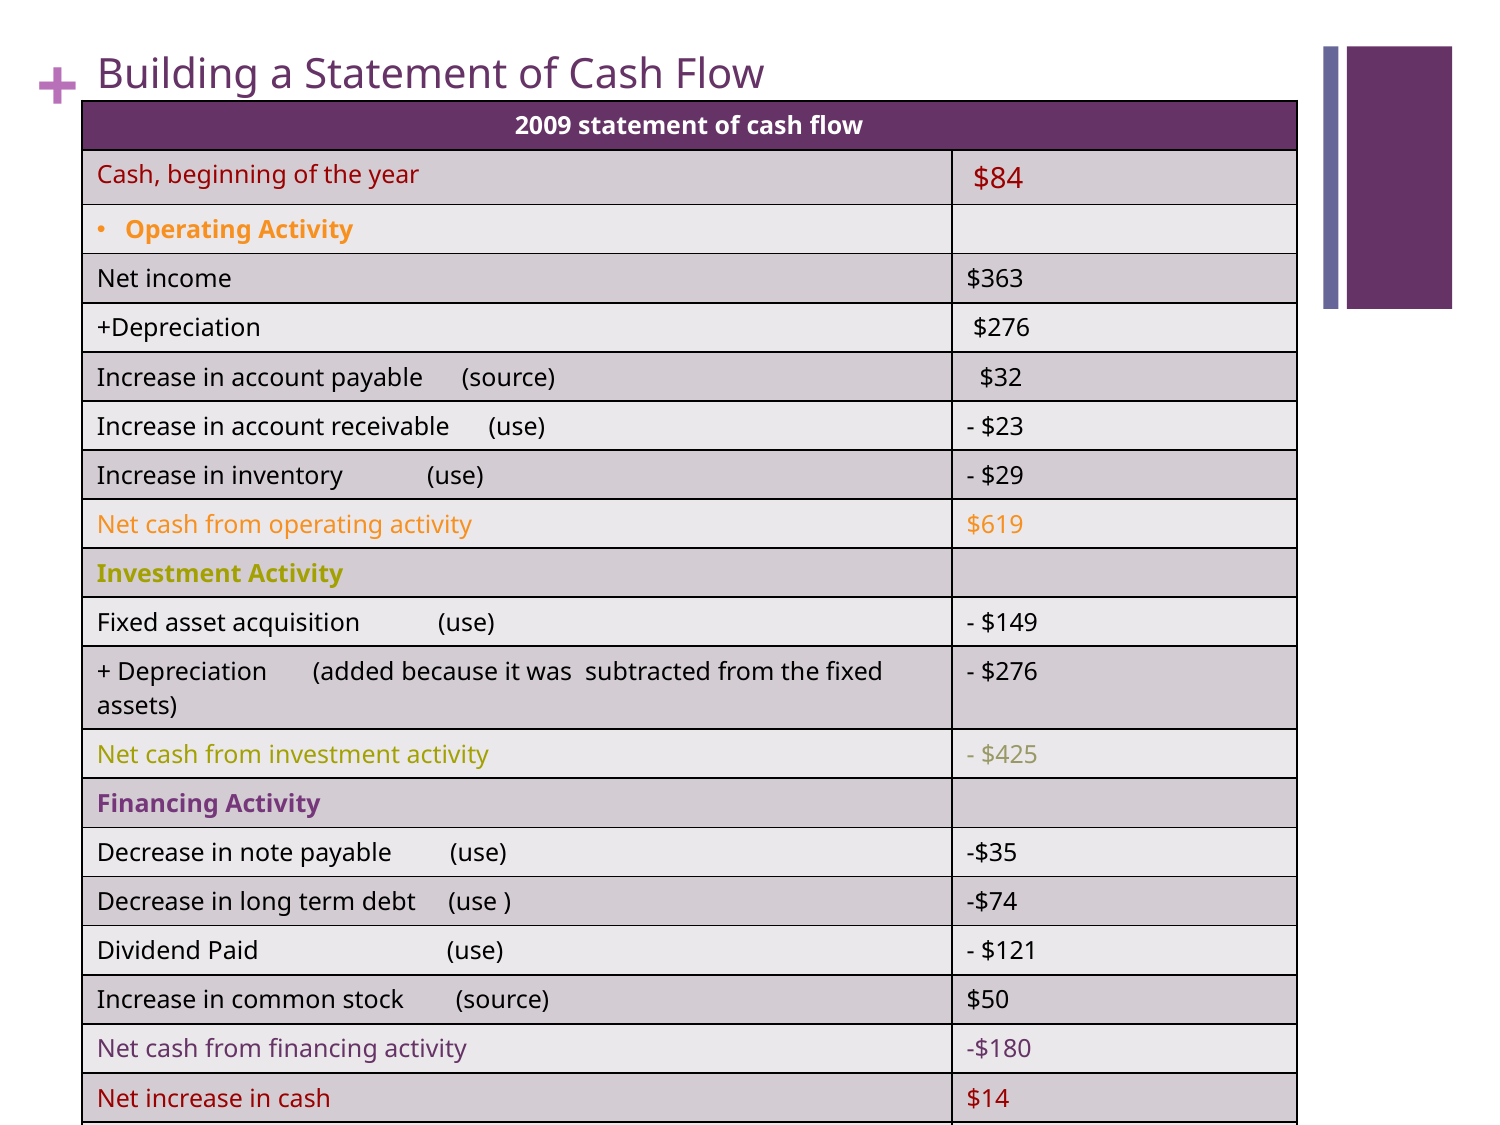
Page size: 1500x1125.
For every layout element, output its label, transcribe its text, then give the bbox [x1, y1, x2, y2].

table_cell Net increase in cash [83, 1074, 951, 1121]
table_cell -$180 [953, 1025, 1296, 1072]
title Building a Statement of Cash Flow [81, 39, 1322, 101]
table_cell $363 [953, 254, 1296, 302]
table_cell $14 [953, 1074, 1296, 1121]
table_cell [953, 779, 1296, 827]
table_cell $84 [953, 151, 1296, 204]
table_cell - $425 [953, 730, 1296, 777]
table_cell Decrease in long term debt (use ) [83, 877, 951, 925]
table_cell Investment Activity [83, 549, 951, 596]
table_cell Dividend Paid (use) [83, 926, 951, 974]
table_cell - $121 [953, 926, 1296, 974]
table_cell -$35 [953, 828, 1296, 876]
table_cell $32 [953, 353, 1296, 400]
table_cell - $29 [953, 451, 1296, 498]
table_cell [953, 205, 1296, 253]
table_cell Fixed asset acquisition (use) [83, 598, 951, 645]
table_cell Increase in common stock (source) [83, 976, 951, 1023]
table_cell -$74 [953, 877, 1296, 925]
table_cell Net cash from operating activity [83, 500, 951, 547]
table_cell Net cash from investment activity [83, 730, 951, 777]
table_cell [953, 549, 1296, 596]
table_cell $276 [953, 304, 1296, 351]
table_cell + Depreciation (added because it was subtracted from the fixed assets) [83, 647, 951, 728]
table_cell Net income [83, 254, 951, 302]
table_cell Increase in account receivable (use) [83, 402, 951, 449]
table_cell Operating Activity [83, 205, 951, 253]
table_cell Decrease in note payable (use) [83, 828, 951, 876]
table_cell +Depreciation [83, 304, 951, 351]
table_cell - $23 [953, 402, 1296, 449]
table_header 2009 statement of cash flow [83, 102, 1296, 149]
table_cell $619 [953, 500, 1296, 547]
table_cell Financing Activity [83, 779, 951, 827]
table_cell - $276 [953, 647, 1296, 728]
table_cell $50 [953, 976, 1296, 1023]
table_cell Cash, beginning of the year [83, 151, 951, 204]
table_cell - $149 [953, 598, 1296, 645]
table_cell Increase in inventory (use) [83, 451, 951, 498]
table_cell Net cash from financing activity [83, 1025, 951, 1072]
table_cell Increase in account payable (source) [83, 353, 951, 400]
